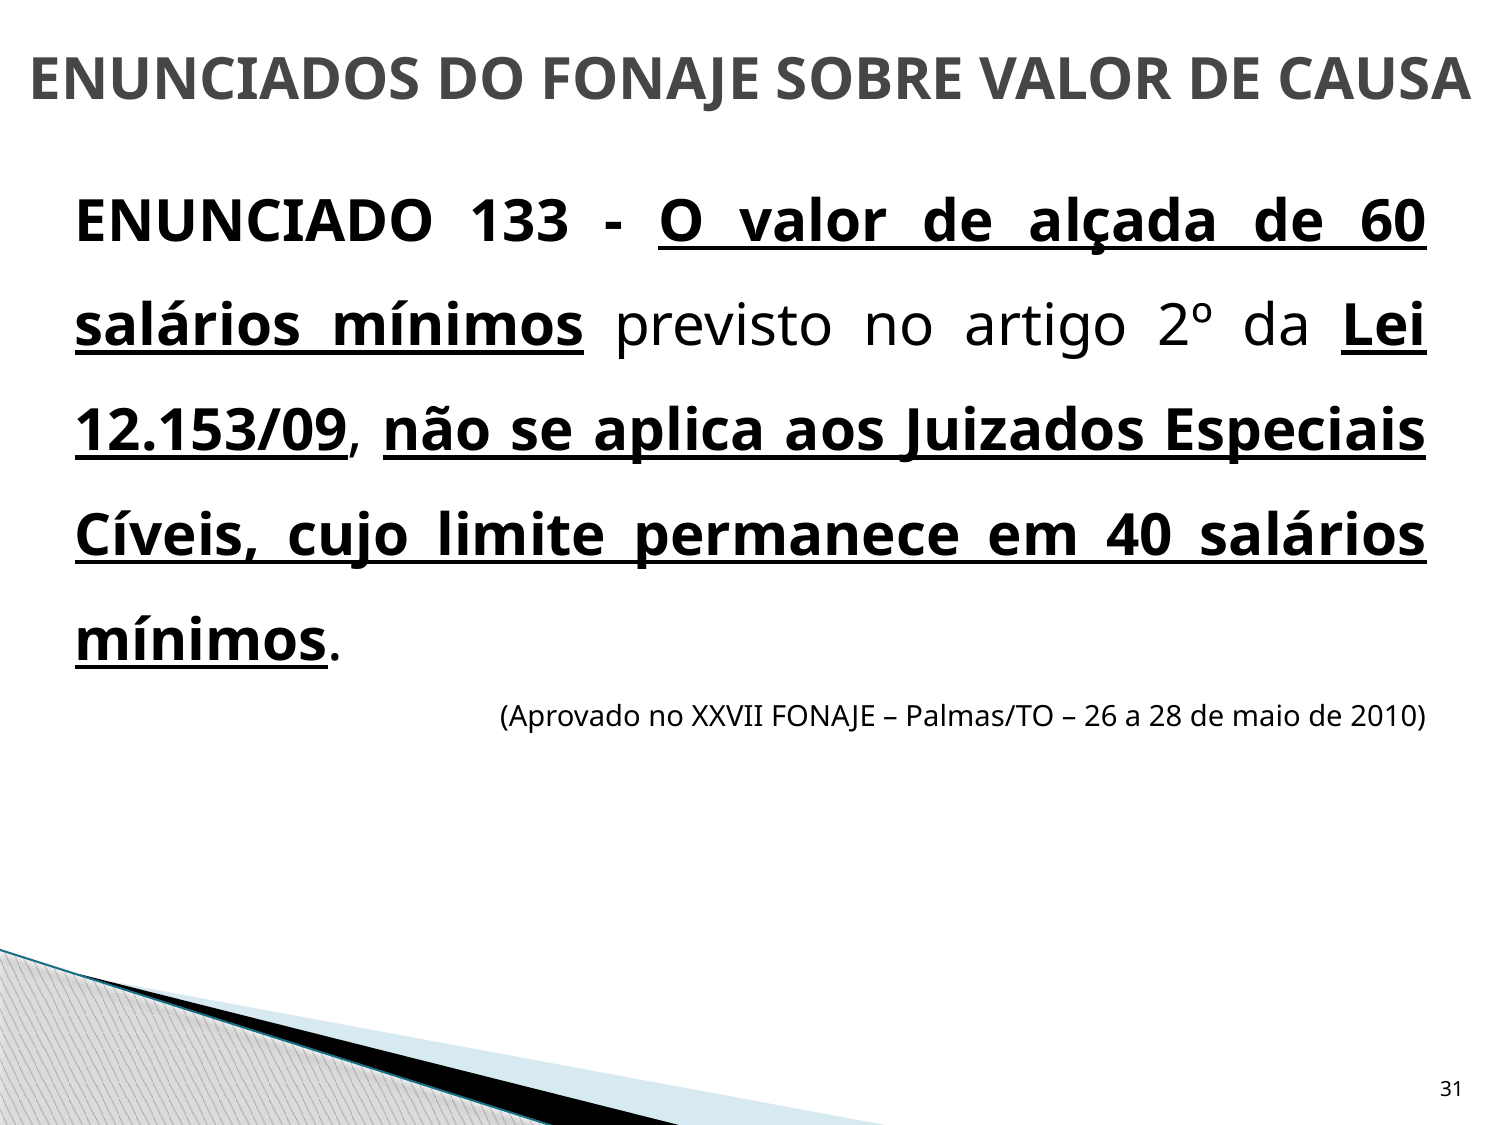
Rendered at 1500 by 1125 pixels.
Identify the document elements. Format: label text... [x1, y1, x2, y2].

slide_number 31 [1418, 1051, 1479, 1112]
list ENUNCIADO 133 - O valor de alçada de 60 salários mínimos previsto no artigo 2º da Lei 12.153/09, não se aplica aos Juizados Especiais Cíveis, cujo limite permanece em 40 salários mínimos. (Aprovado no XXVII FONAJE – Palmas/TO – 26 a 28 de maio de 2010) [0, 153, 1442, 1125]
title ENUNCIADOS DO FONAJE SOBRE VALOR DE CAUSA [0, 0, 1500, 153]
